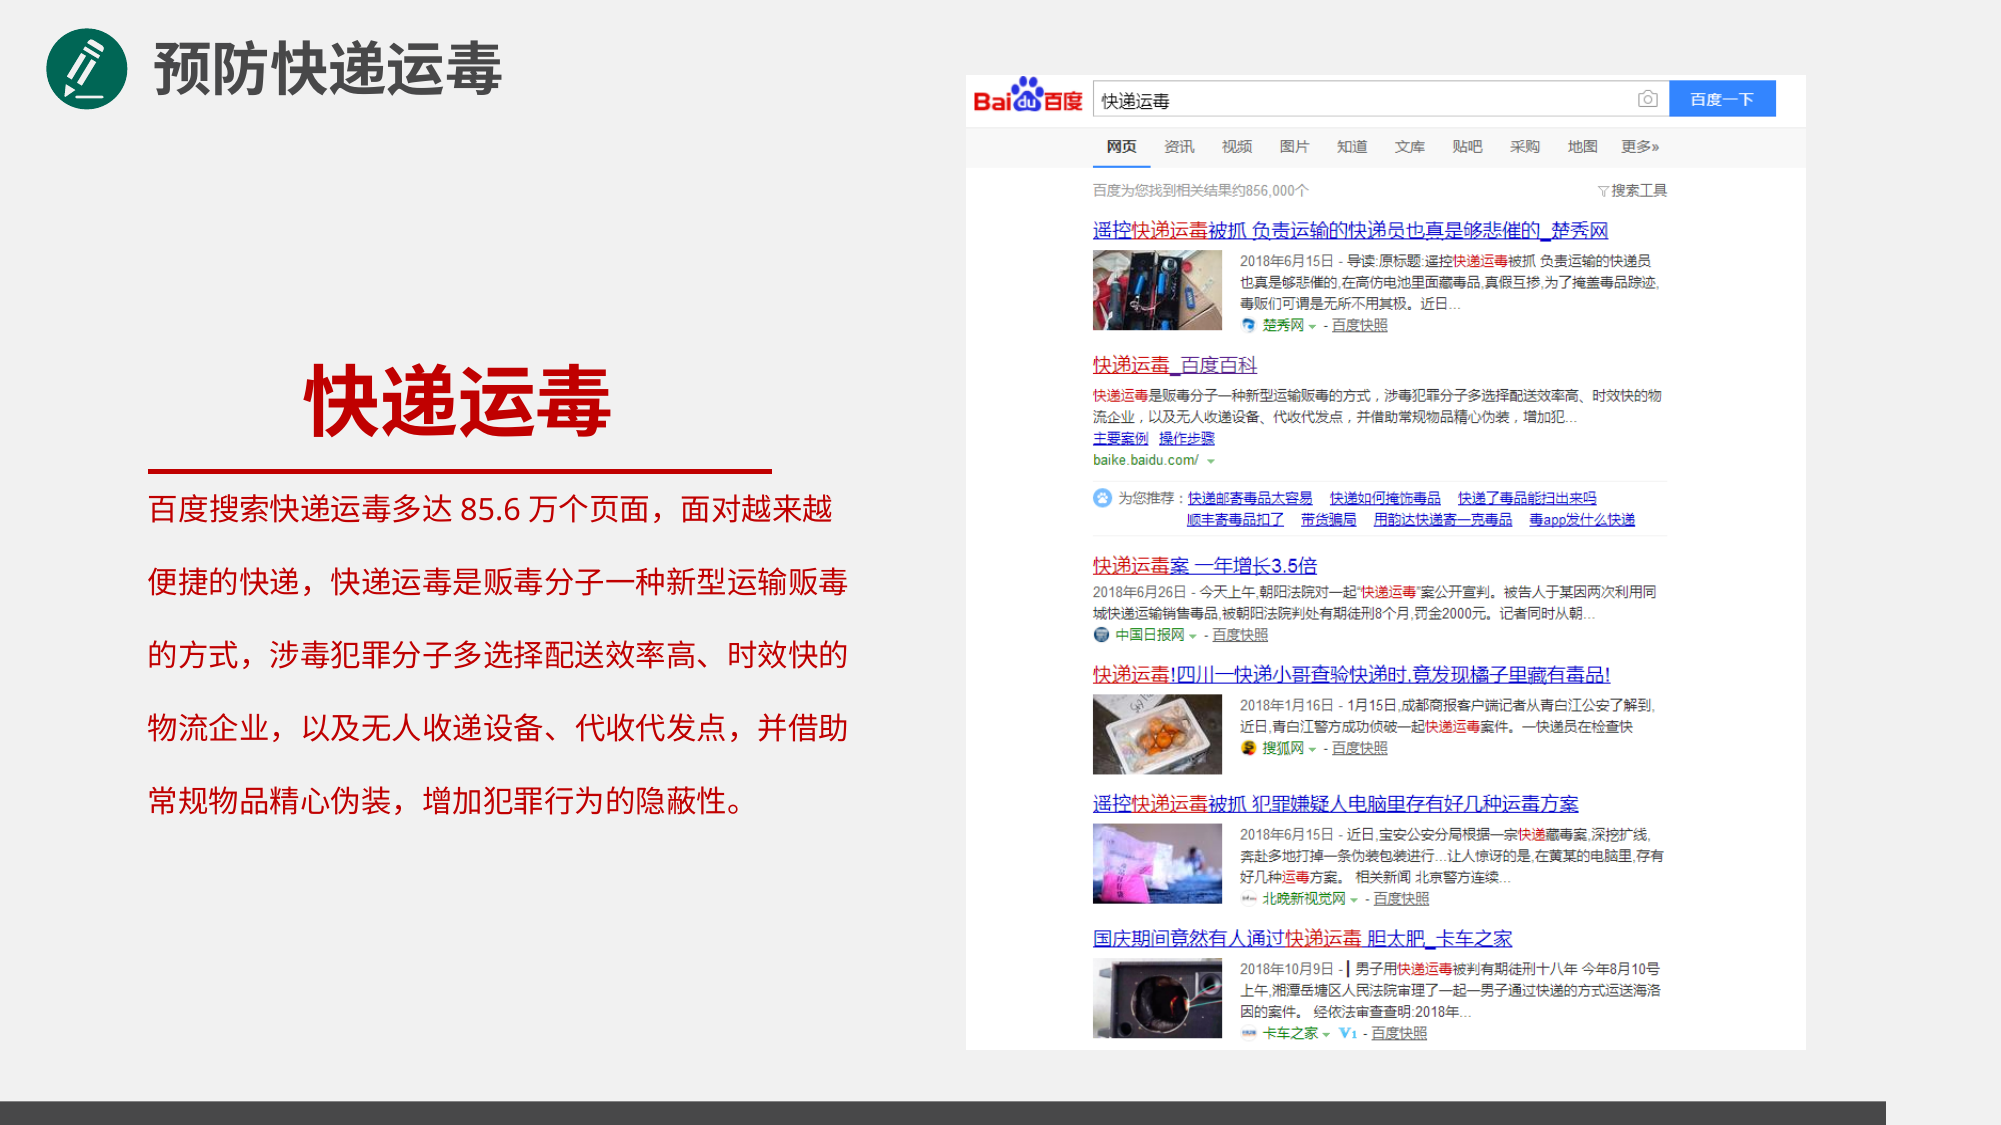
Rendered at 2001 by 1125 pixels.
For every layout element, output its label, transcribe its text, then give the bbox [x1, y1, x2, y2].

text_box [46, 28, 128, 110]
picture [0, 0, 2001, 1125]
text_box 快递运毒 [145, 352, 772, 447]
text_box 百度搜索快递运毒多达85.6万个页面，面对越来越便捷的快递，快递运毒是贩毒分子一种新型运输贩毒的方式，涉毒犯罪分子多选择配送效率高、时效快的物流企业，以及无人收递设备、代收代发点，并借助常规物品精心伪装，增加犯罪行为的隐蔽性。 [147, 452, 852, 819]
text_box 预防快递运毒 [139, 24, 967, 110]
